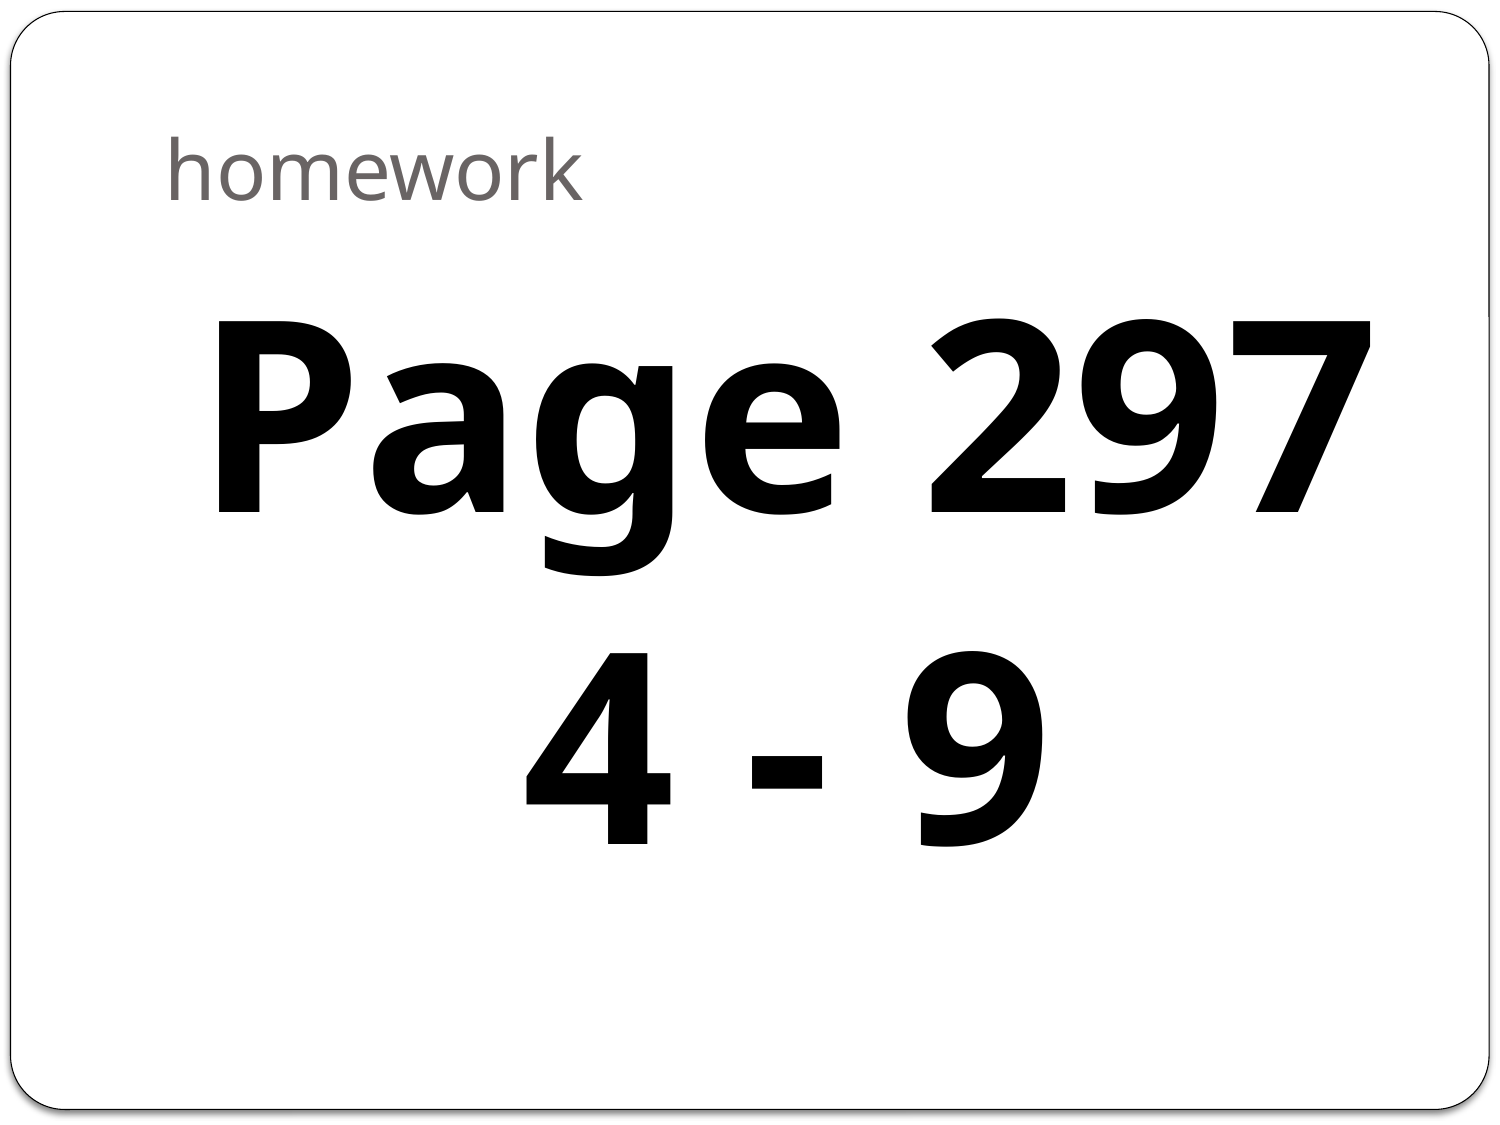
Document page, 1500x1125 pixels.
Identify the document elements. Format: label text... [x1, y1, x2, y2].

title homework [150, 45, 1425, 233]
list Page 297 4 - 9 [150, 237, 1425, 988]
